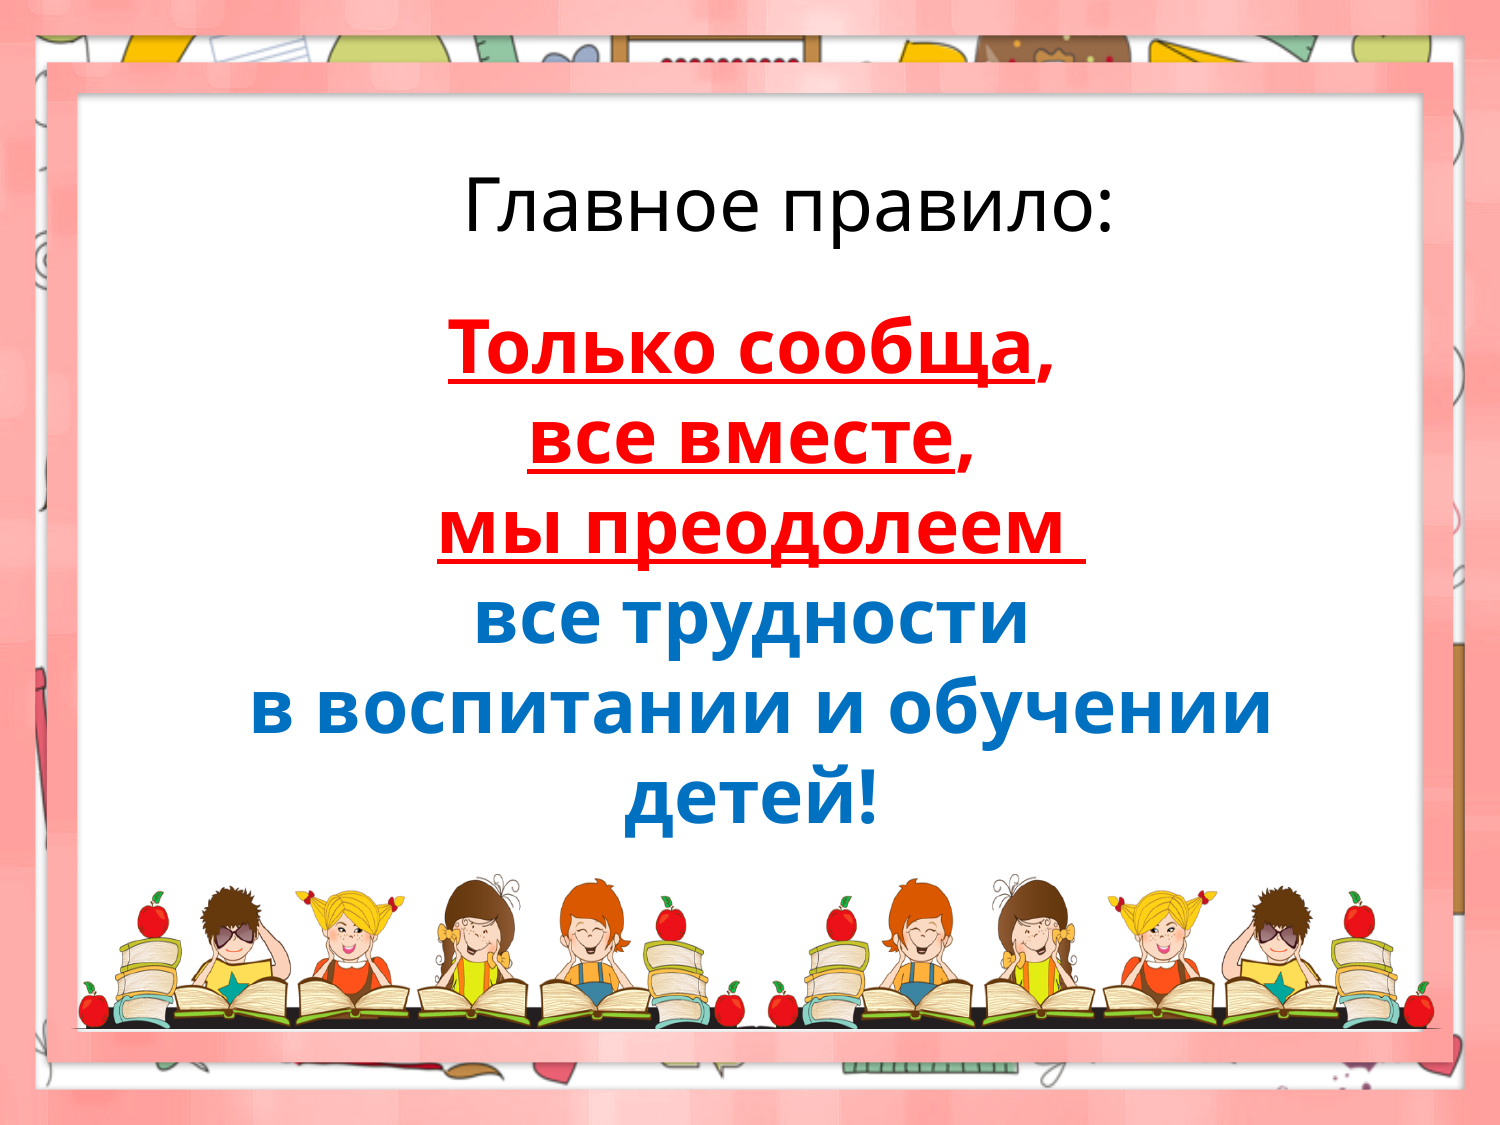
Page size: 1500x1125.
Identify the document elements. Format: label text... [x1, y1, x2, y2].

text_box Главное правило: [348, 148, 1270, 254]
text_box Только сообща, все вместе, мы преодолеем все трудности в воспитании и обучении детей! [171, 290, 1353, 846]
picture [36, 36, 1464, 1089]
